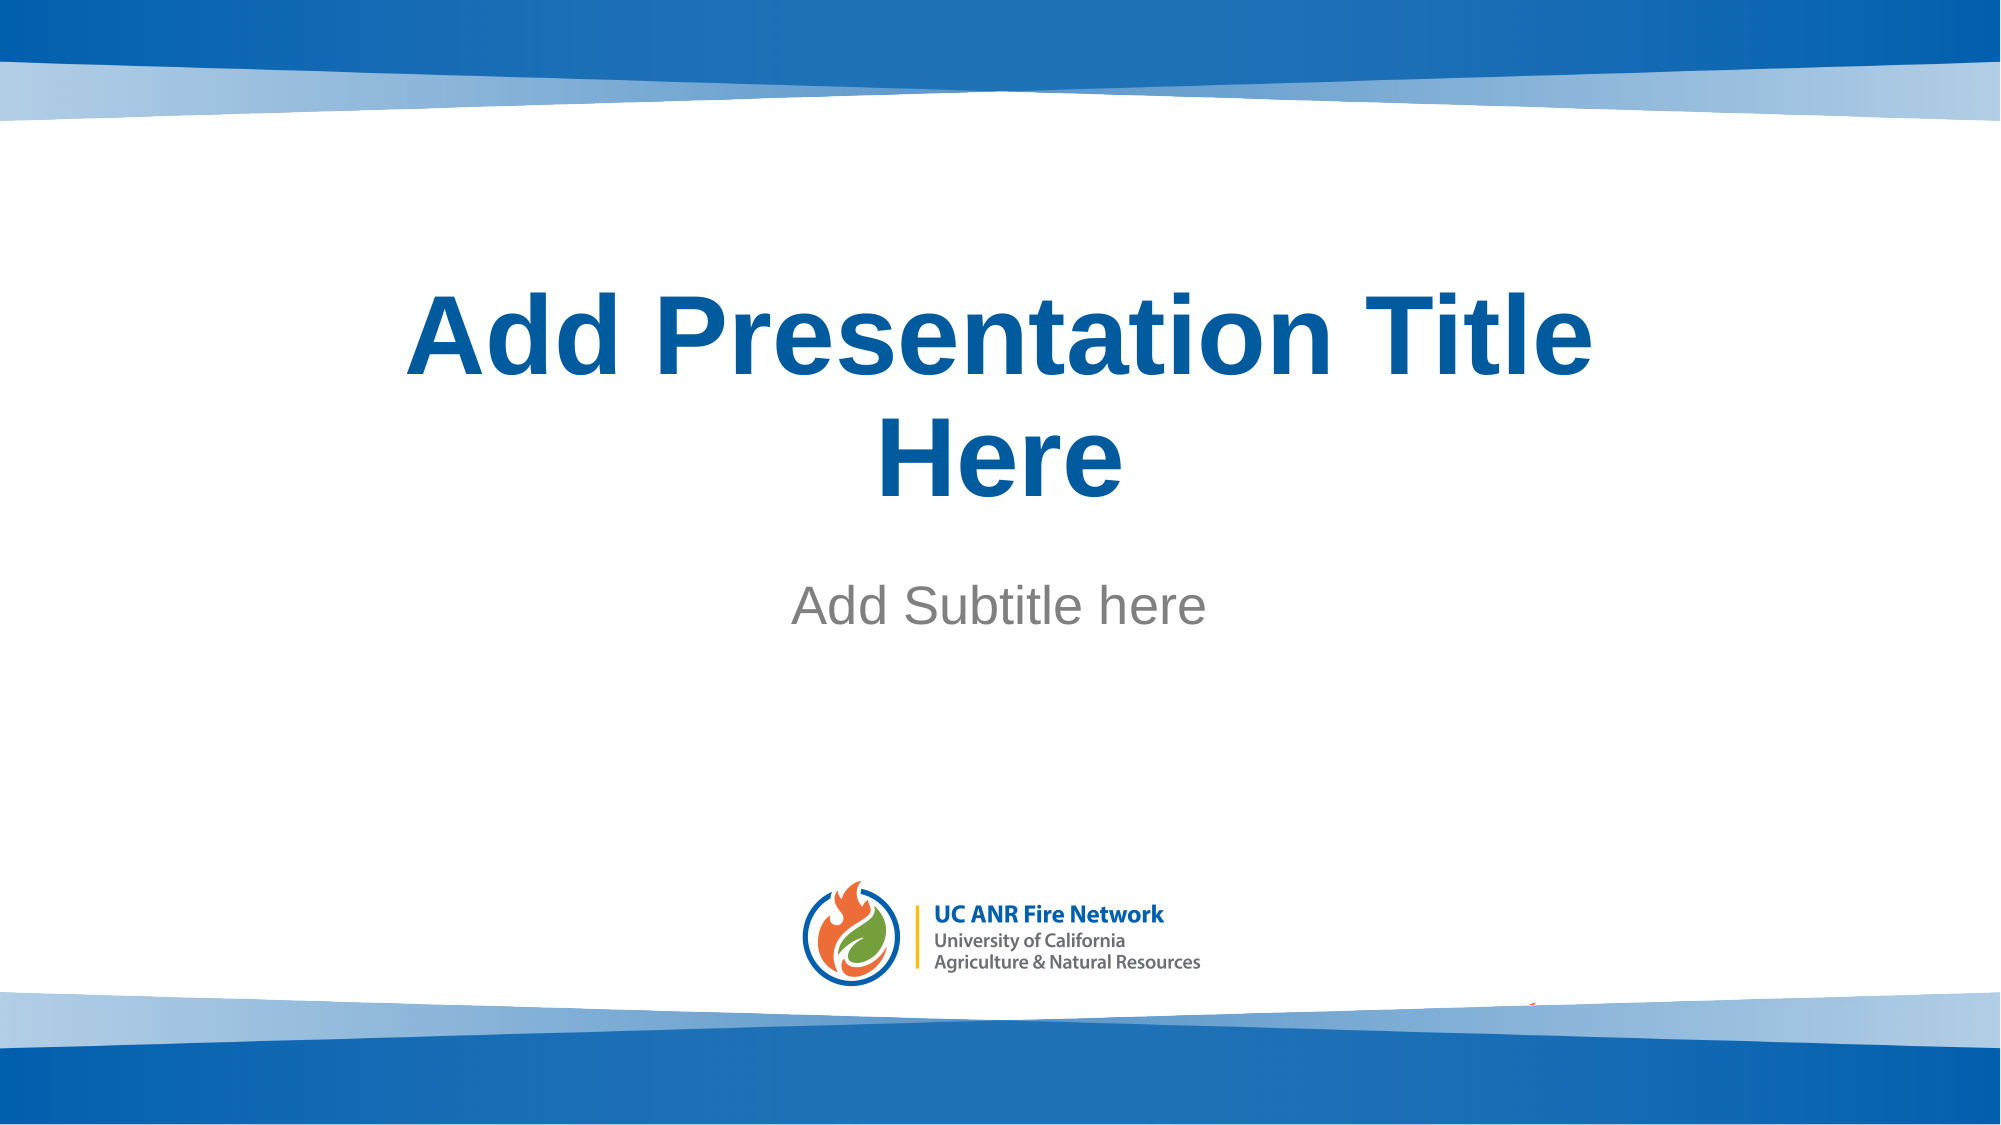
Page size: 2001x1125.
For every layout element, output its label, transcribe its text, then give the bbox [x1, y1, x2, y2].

title Add Presentation Title Here [249, 136, 1750, 529]
subtitle Add Subtitle here [249, 569, 1750, 842]
picture [0, 0, 2001, 143]
picture [0, 874, 2001, 1125]
